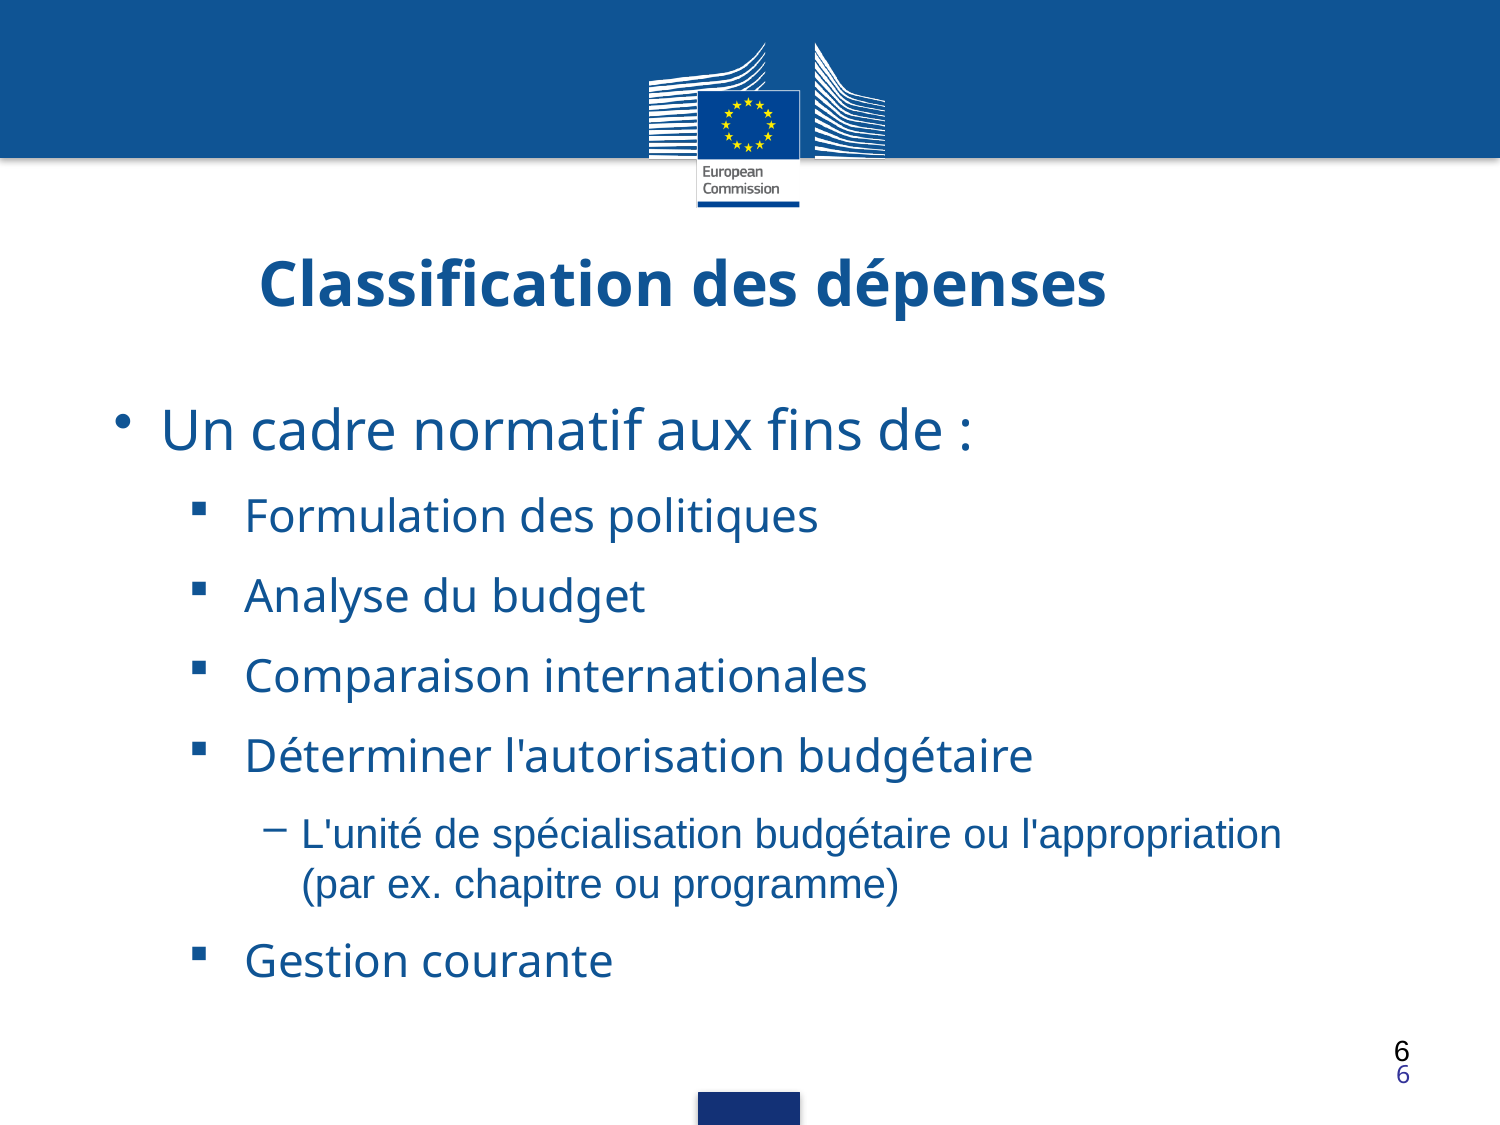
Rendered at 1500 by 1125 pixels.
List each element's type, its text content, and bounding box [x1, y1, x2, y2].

slide_number 6 [1074, 1024, 1426, 1103]
picture [649, 42, 885, 187]
list Un cadre normatif aux fins de : Formulation des politiques Analyse du budget Comparaison internationales Déterminer l'autorisation budgétaire L'unité de spécialisation budgétaire ou l'appropriation (par ex. chapitre ou programme) Gestion courante [23, 386, 1374, 968]
title Classification des dépenses [34, 187, 1313, 376]
